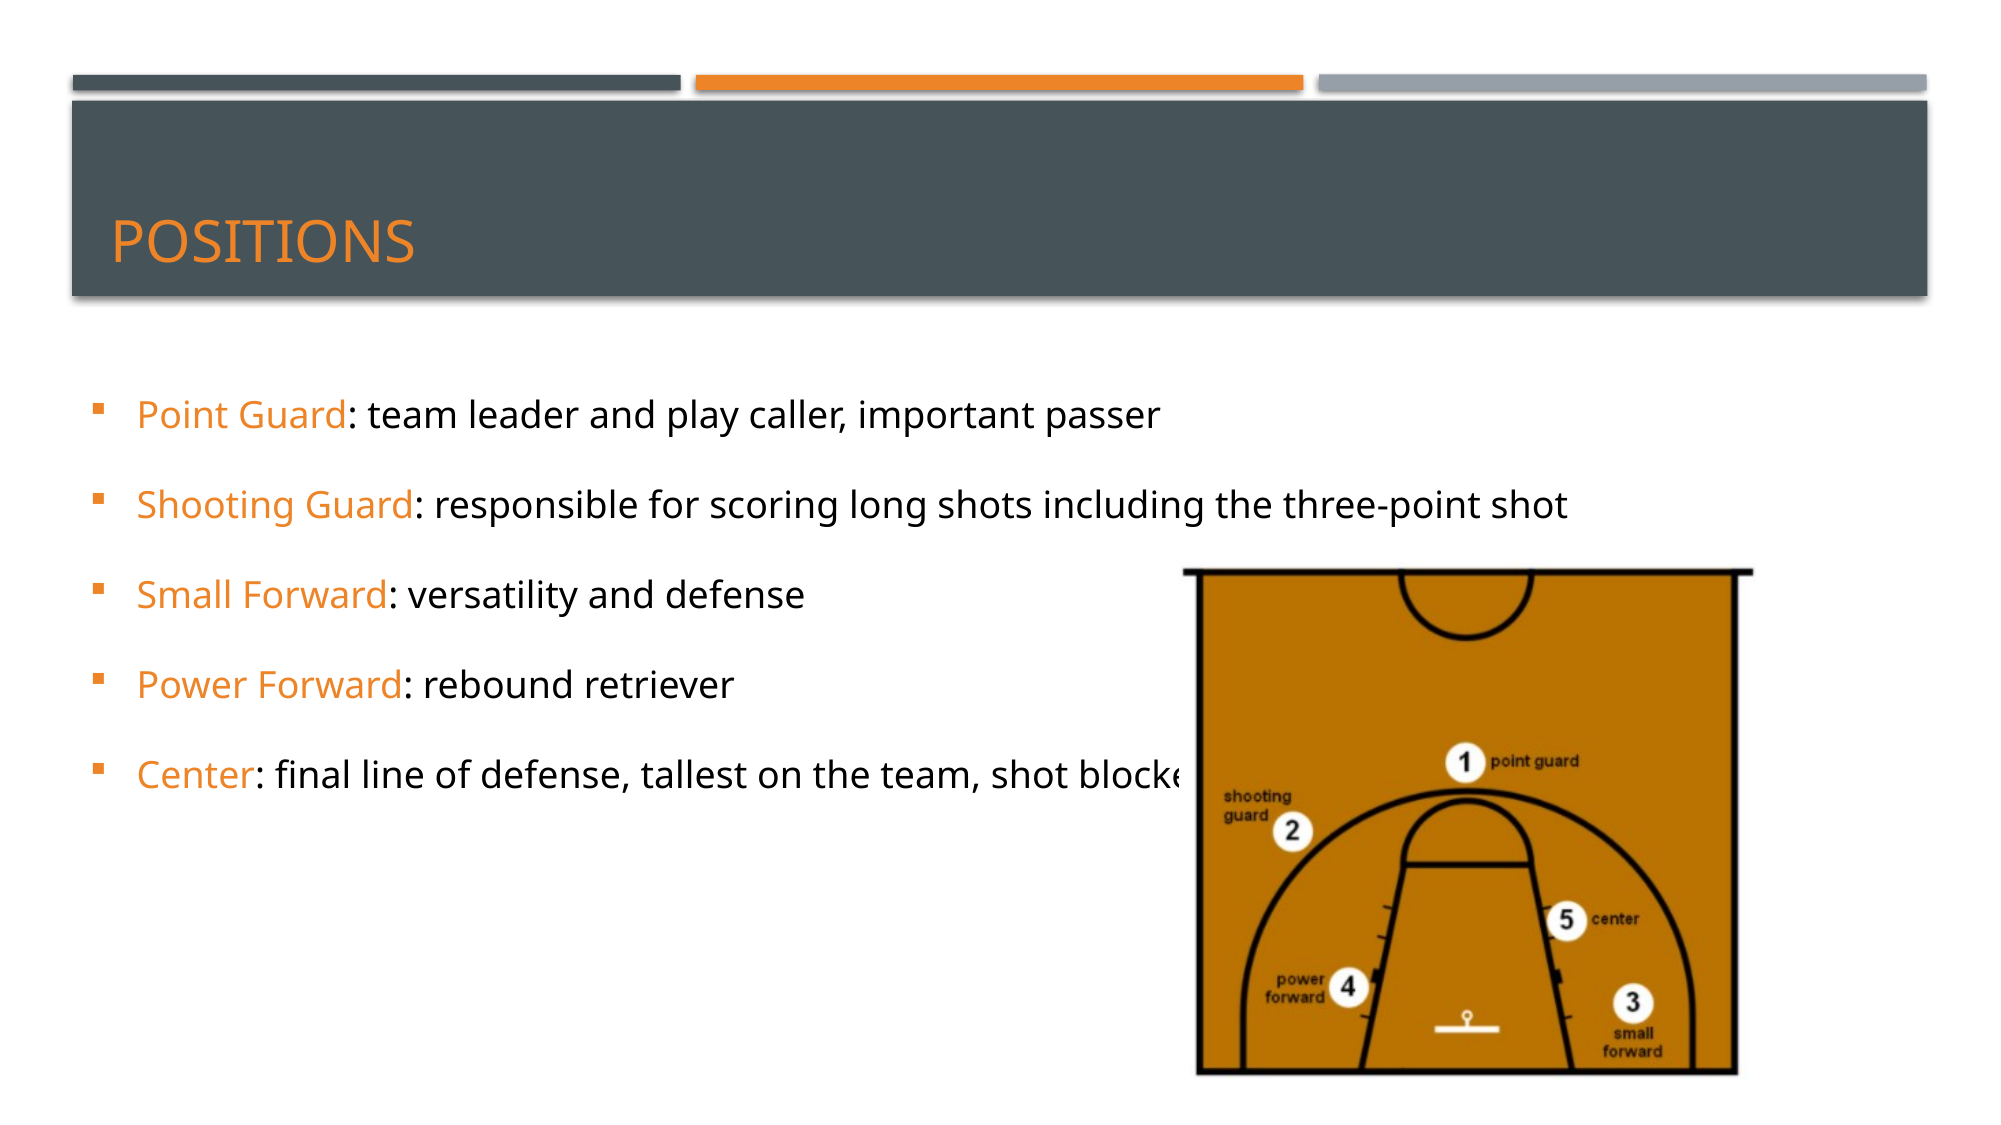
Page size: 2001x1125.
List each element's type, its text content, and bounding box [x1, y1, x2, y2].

text_box Point Guard: team leader and play caller, important passer Shooting Guard: responsible for scoring long shots including the three-point shot Small Forward: versatility and defense Power Forward: rebound retriever Center: final line of defense, tallest on the team, shot blocker [75, 338, 1922, 939]
picture [1178, 561, 1757, 1080]
title Positions [95, 115, 1905, 282]
